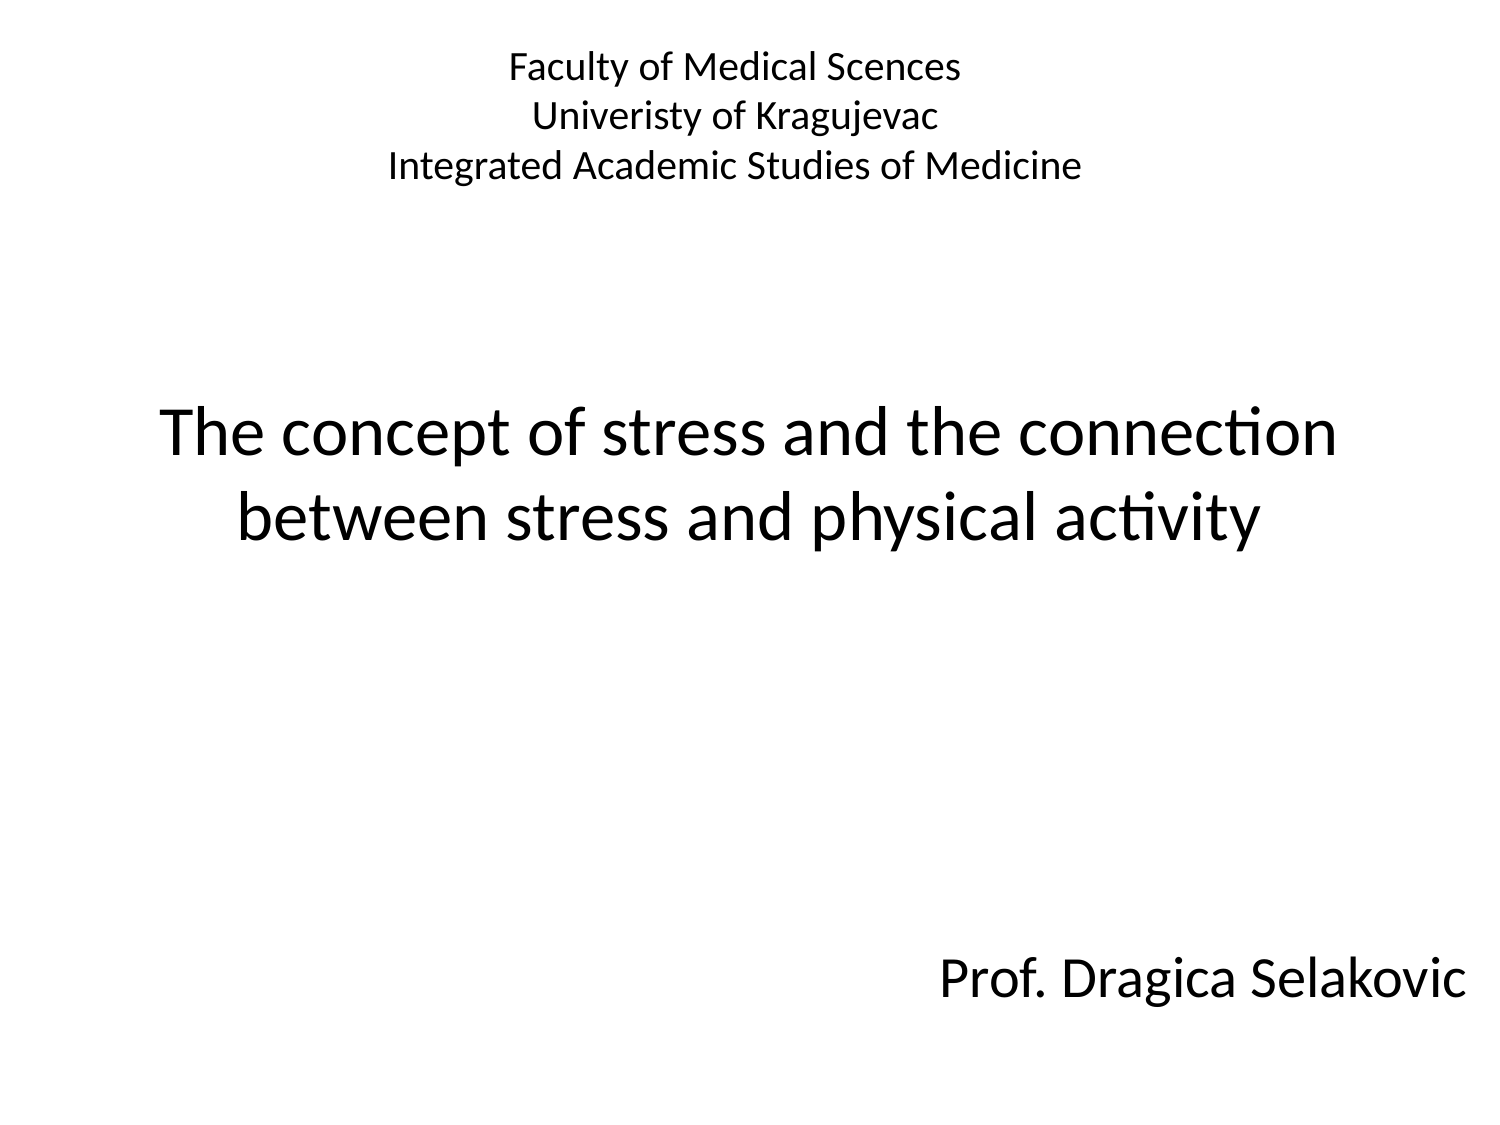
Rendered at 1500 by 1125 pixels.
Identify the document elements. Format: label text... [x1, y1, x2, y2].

subtitle Prof. Dragica Selakovic [484, 932, 1483, 1071]
text_box Faculty of Medical Scences Univeristy of Kragujevac Integrated Academic Studies of Medicine [0, 30, 1471, 196]
title The concept of stress and the connection between stress and physical activity [112, 349, 1388, 591]
